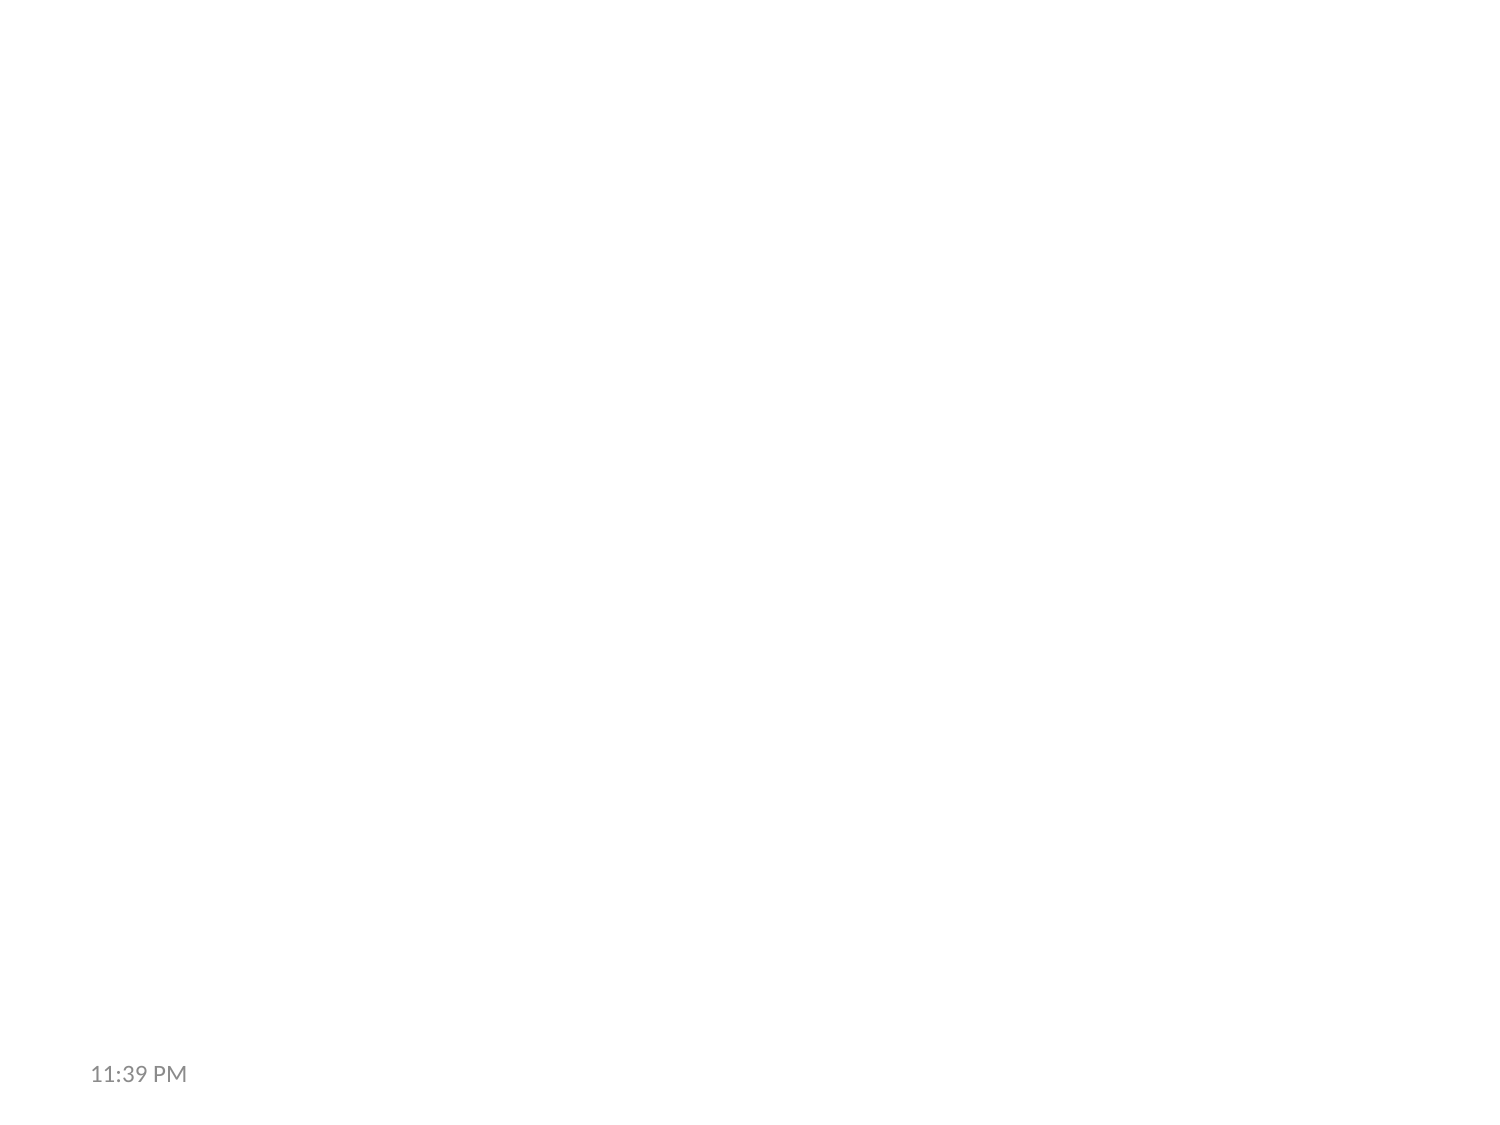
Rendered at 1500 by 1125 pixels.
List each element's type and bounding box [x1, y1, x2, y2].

slide_number [75, 1042, 425, 1103]
